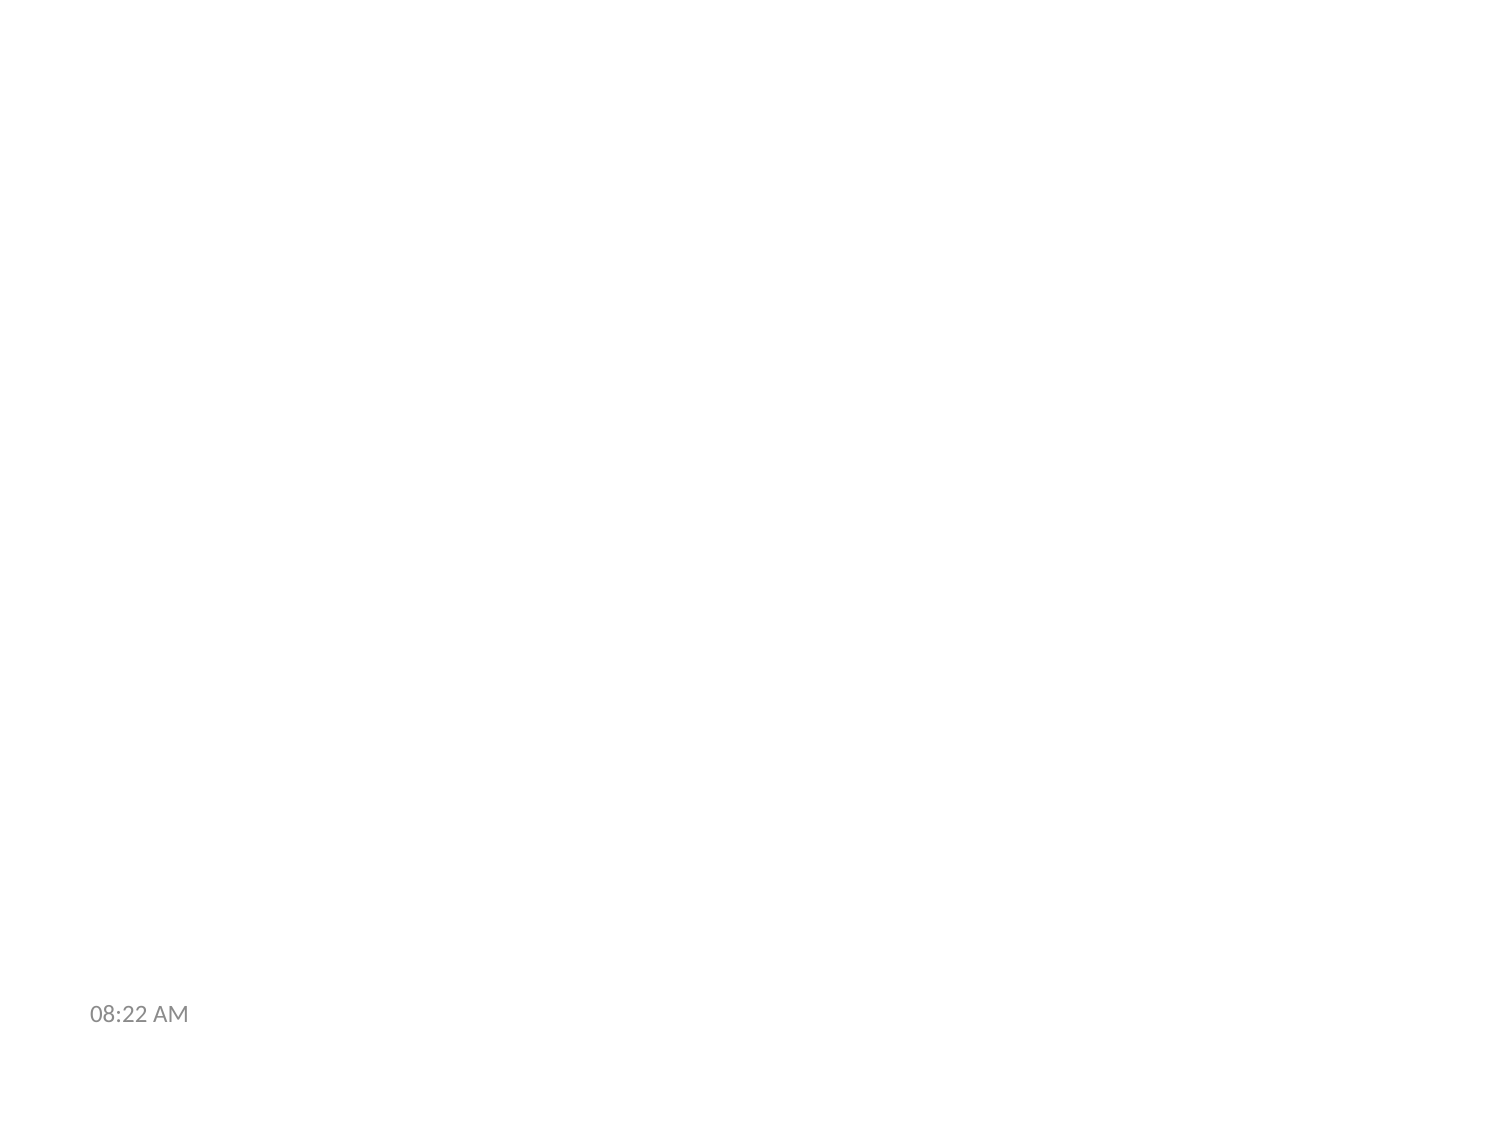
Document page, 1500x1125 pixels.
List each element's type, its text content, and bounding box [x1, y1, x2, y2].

text_box 3:35 PM [75, 982, 425, 1043]
